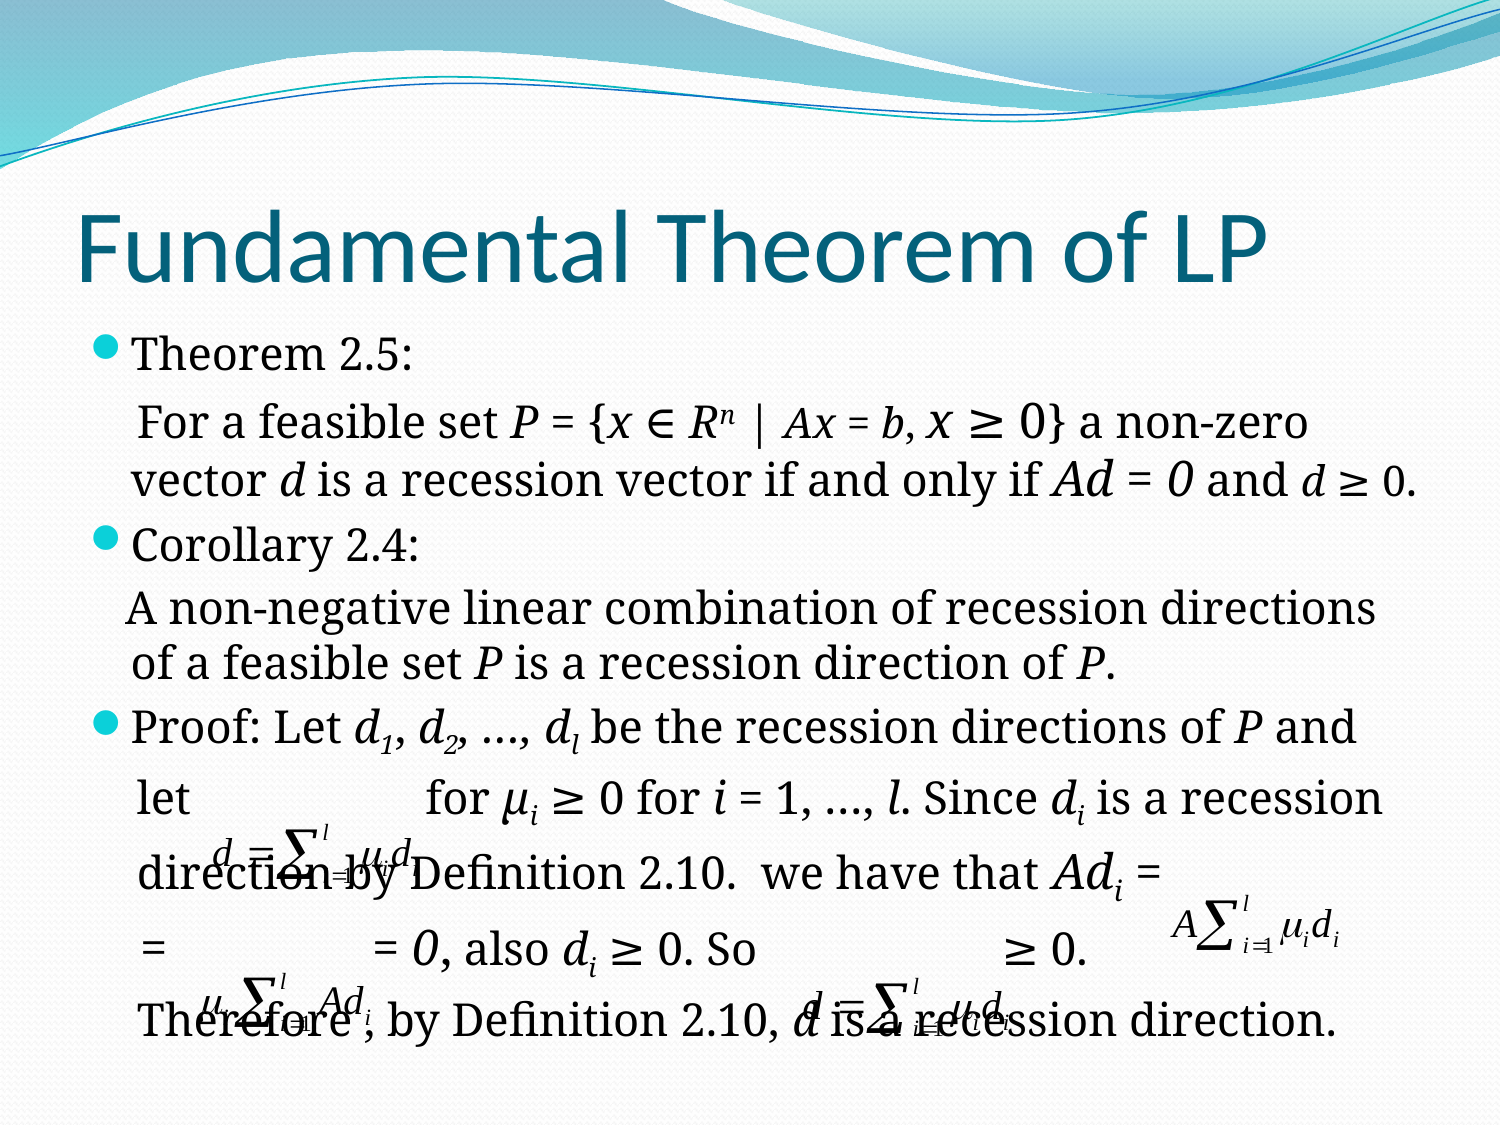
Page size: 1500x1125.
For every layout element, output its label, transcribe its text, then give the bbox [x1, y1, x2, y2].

title Fundamental Theorem of LP [75, 115, 1500, 303]
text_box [205, 815, 432, 894]
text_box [795, 969, 1022, 1047]
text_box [1163, 886, 1352, 965]
list Theorem 2.5: For a feasible set P = {x ∈ Rn | Ax = b, x ≥ 0} a non-zero vector d is a recession vector if and only if Ad = 0 and d ≥ 0. Corollary 2.4: A non-negative linear combination of recession directions of a feasible set P is a recession direction of P. Proof: Let d1, d2, …, dl be the recession directions of P and let for μi ≥ 0 for i = 1, …, l. Since di is a recession direction by Definition 2.10. we have that Adi = = = 0, also di ≥ 0. So ≥ 0. Therefore , by Definition 2.10, d is a recession direction. [75, 317, 1434, 1115]
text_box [191, 963, 384, 1042]
